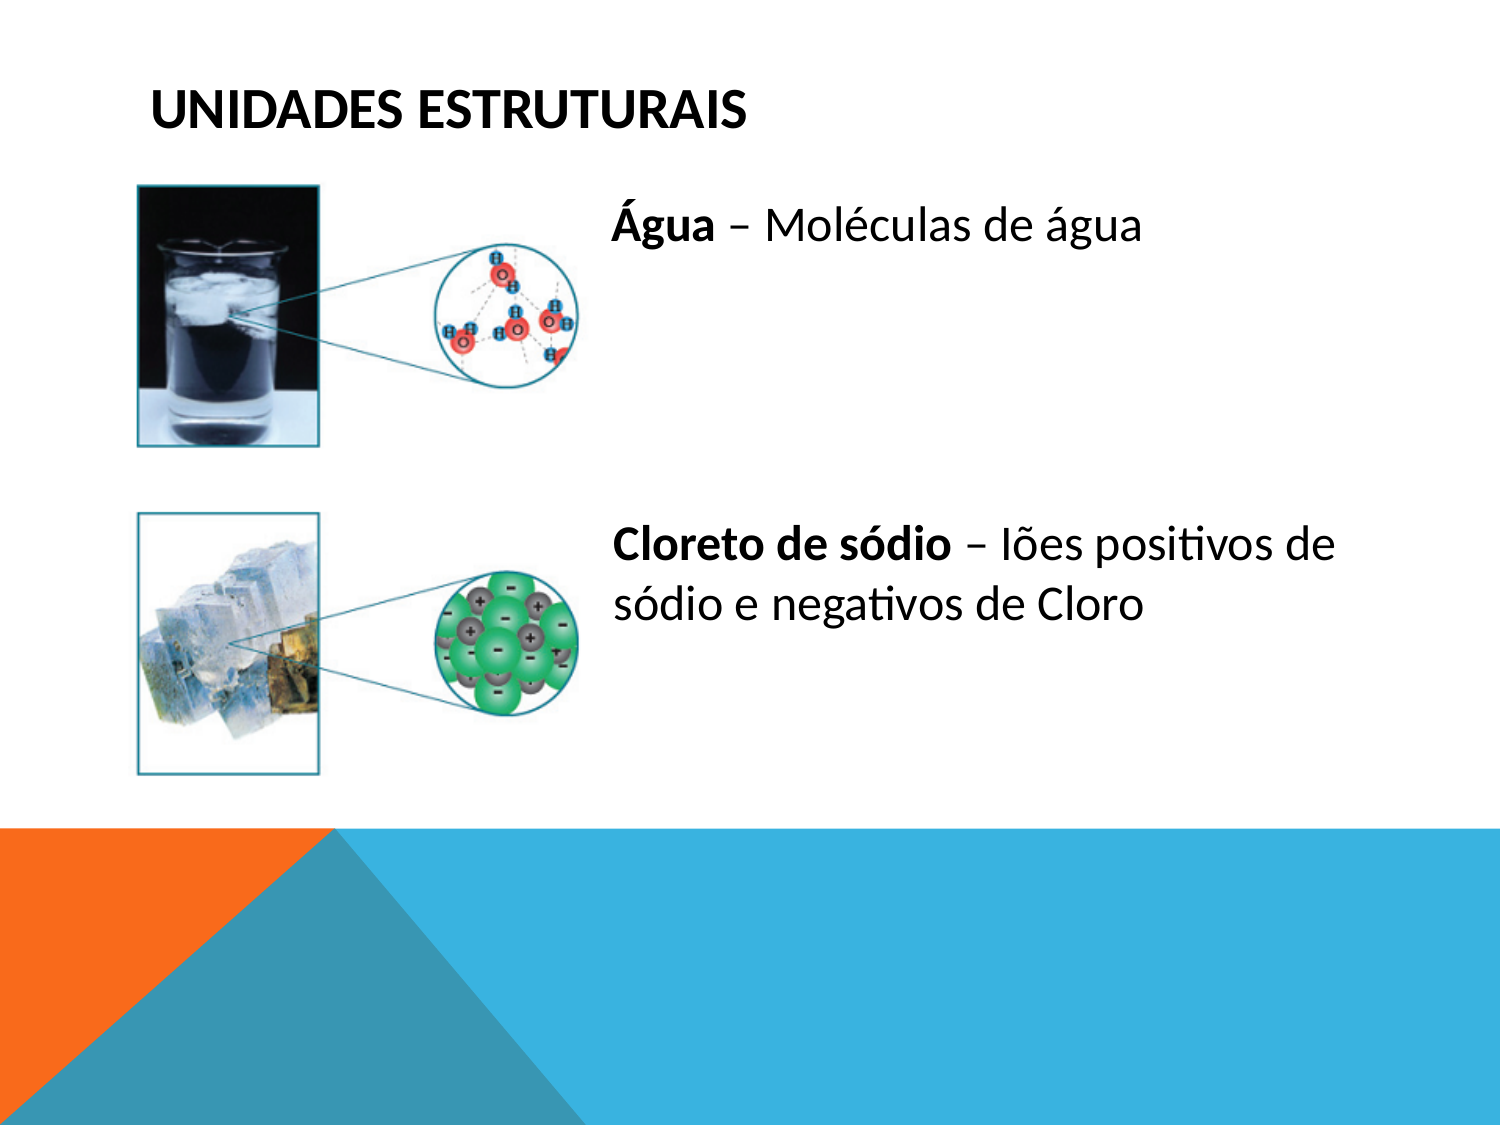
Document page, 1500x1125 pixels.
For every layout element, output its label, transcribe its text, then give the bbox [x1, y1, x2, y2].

title Unidades estruturais [135, 60, 1369, 150]
picture [123, 172, 593, 470]
picture [126, 503, 593, 798]
text_box Água – Moléculas de água [599, 184, 1306, 260]
text_box Cloreto de sódio – Iões positivos de sódio e negativos de Cloro [599, 503, 1365, 639]
